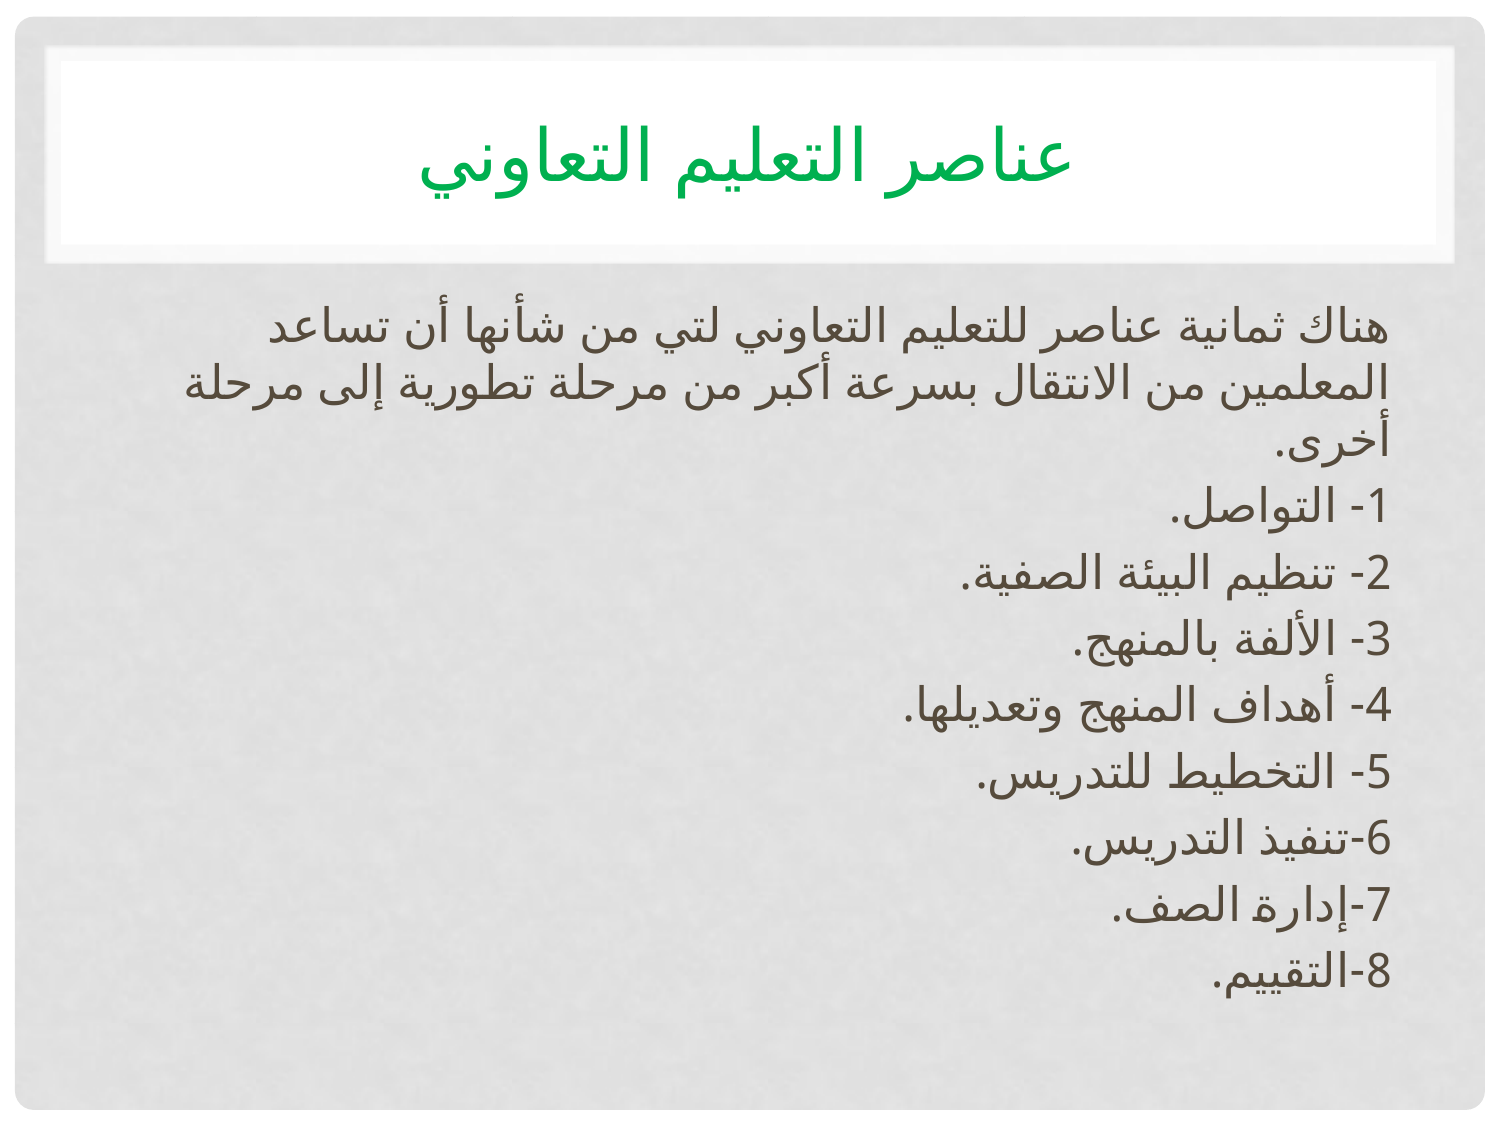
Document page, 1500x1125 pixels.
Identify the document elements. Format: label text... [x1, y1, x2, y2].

list هناك ثمانية عناصر للتعليم التعاوني لتي من شأنها أن تساعد المعلمين من الانتقال بسرعة أكبر من مرحلة تطورية إلى مرحلة أخرى. 1- التواصل. 2- تنظيم البيئة الصفية. 3- الألفة بالمنهج. 4- أهداف المنهج وتعديلها. 5- التخطيط للتدريس. 6-تنفيذ التدريس. 7-إدارة الصف. 8-التقييم. [75, 287, 1425, 1005]
title عناصر التعليم التعاوني [69, 66, 1425, 238]
